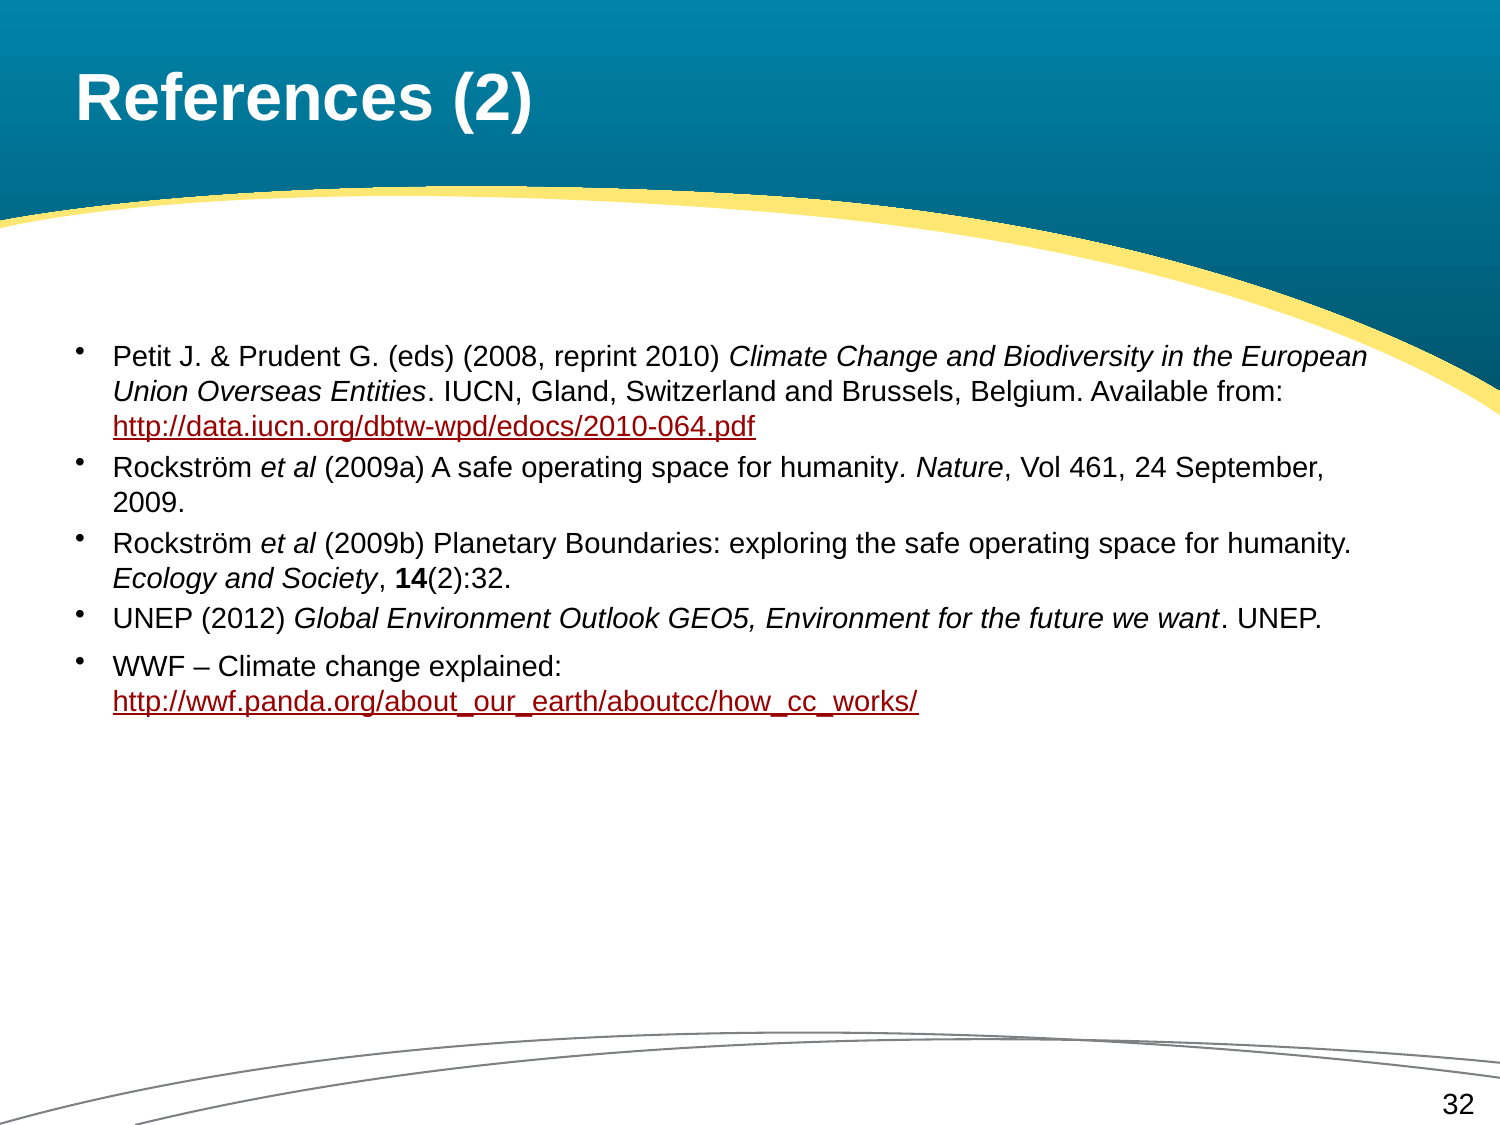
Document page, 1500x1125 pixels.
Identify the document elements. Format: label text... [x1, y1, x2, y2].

list Petit J. & Prudent G. (eds) (2008, reprint 2010) Climate Change and Biodiversity in the European Union Overseas Entities. IUCN, Gland, Switzerland and Brussels, Belgium. Available from: http://data.iucn.org/dbtw-wpd/edocs/2010-064.pdf Rockström et al (2009a) A safe operating space for humanity. Nature, Vol 461, 24 September, 2009. Rockström et al (2009b) Planetary Boundaries: exploring the safe operating space for humanity. Ecology and Society, 14(2):32. UNEP (2012) Global Environment Outlook GEO5, Environment for the future we want. UNEP. WWF – Climate change explained: http://wwf.panda.org/about_our_earth/aboutcc/how_cc_works/ [74, 337, 1376, 1125]
title References (2) [74, 0, 1476, 188]
slide_number 32 [1124, 1084, 1476, 1113]
